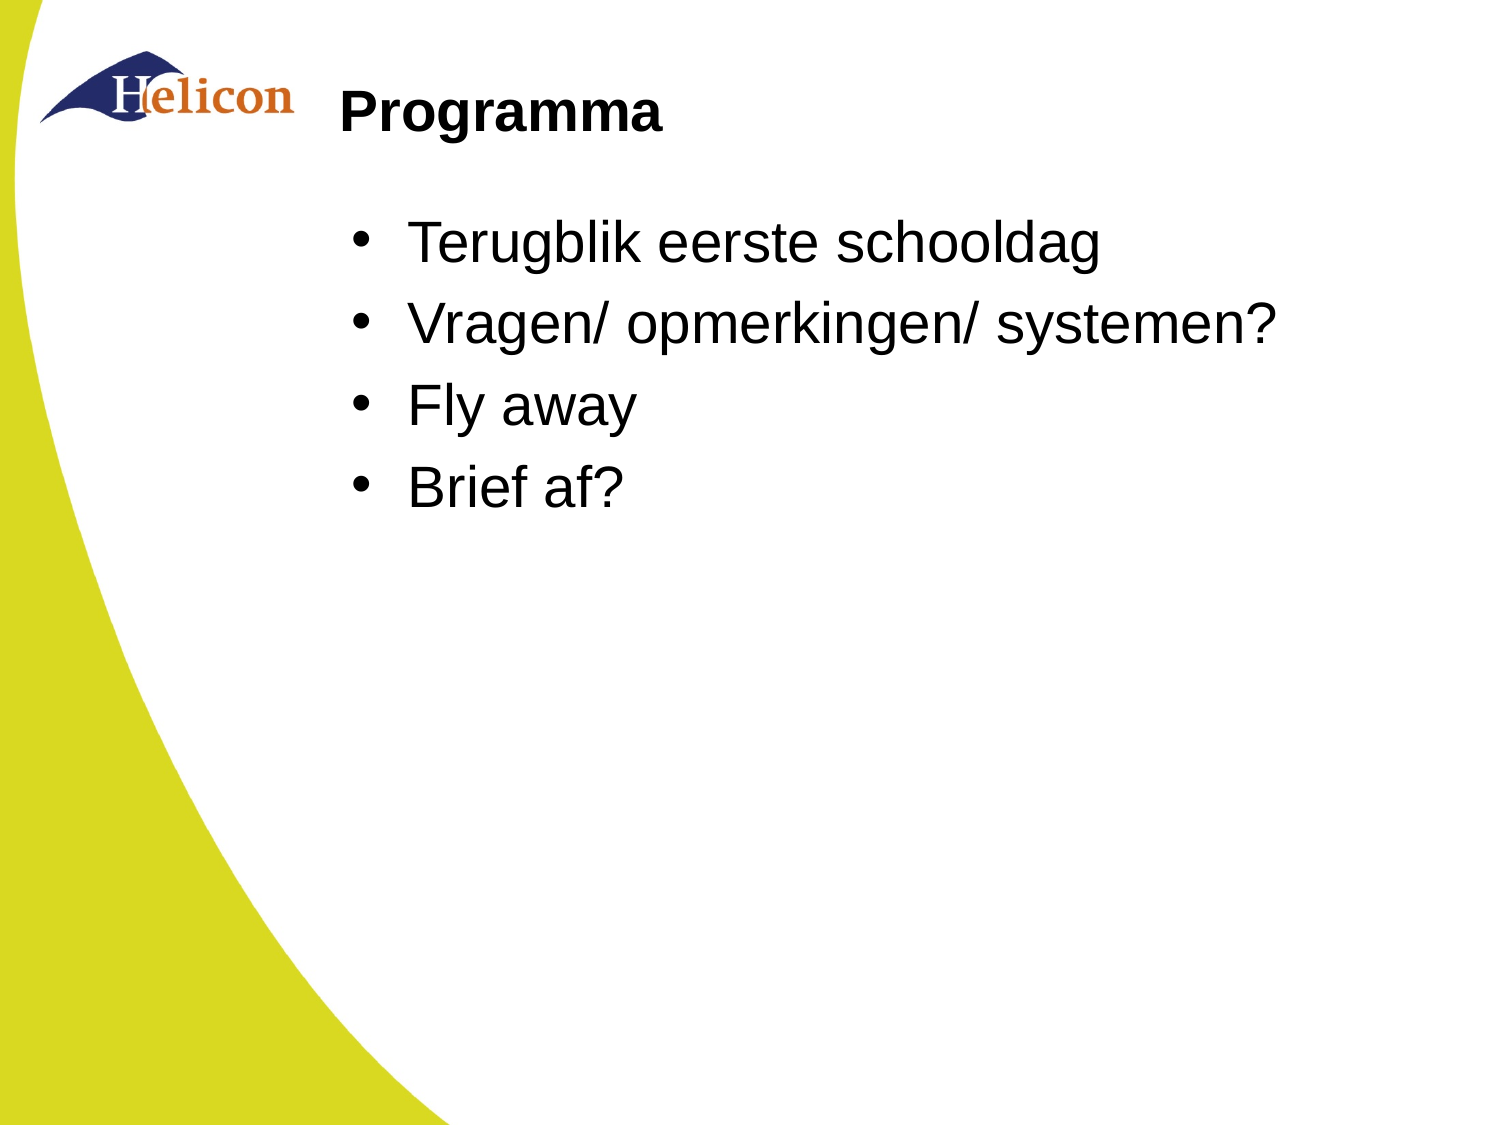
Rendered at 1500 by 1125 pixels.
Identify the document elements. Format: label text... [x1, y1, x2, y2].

title Programma [324, 54, 1415, 161]
picture [0, 0, 1500, 1125]
list Terugblik eerste schooldag Vragen/ opmerkingen/ systemen? Fly away Brief af? [336, 196, 1425, 1005]
